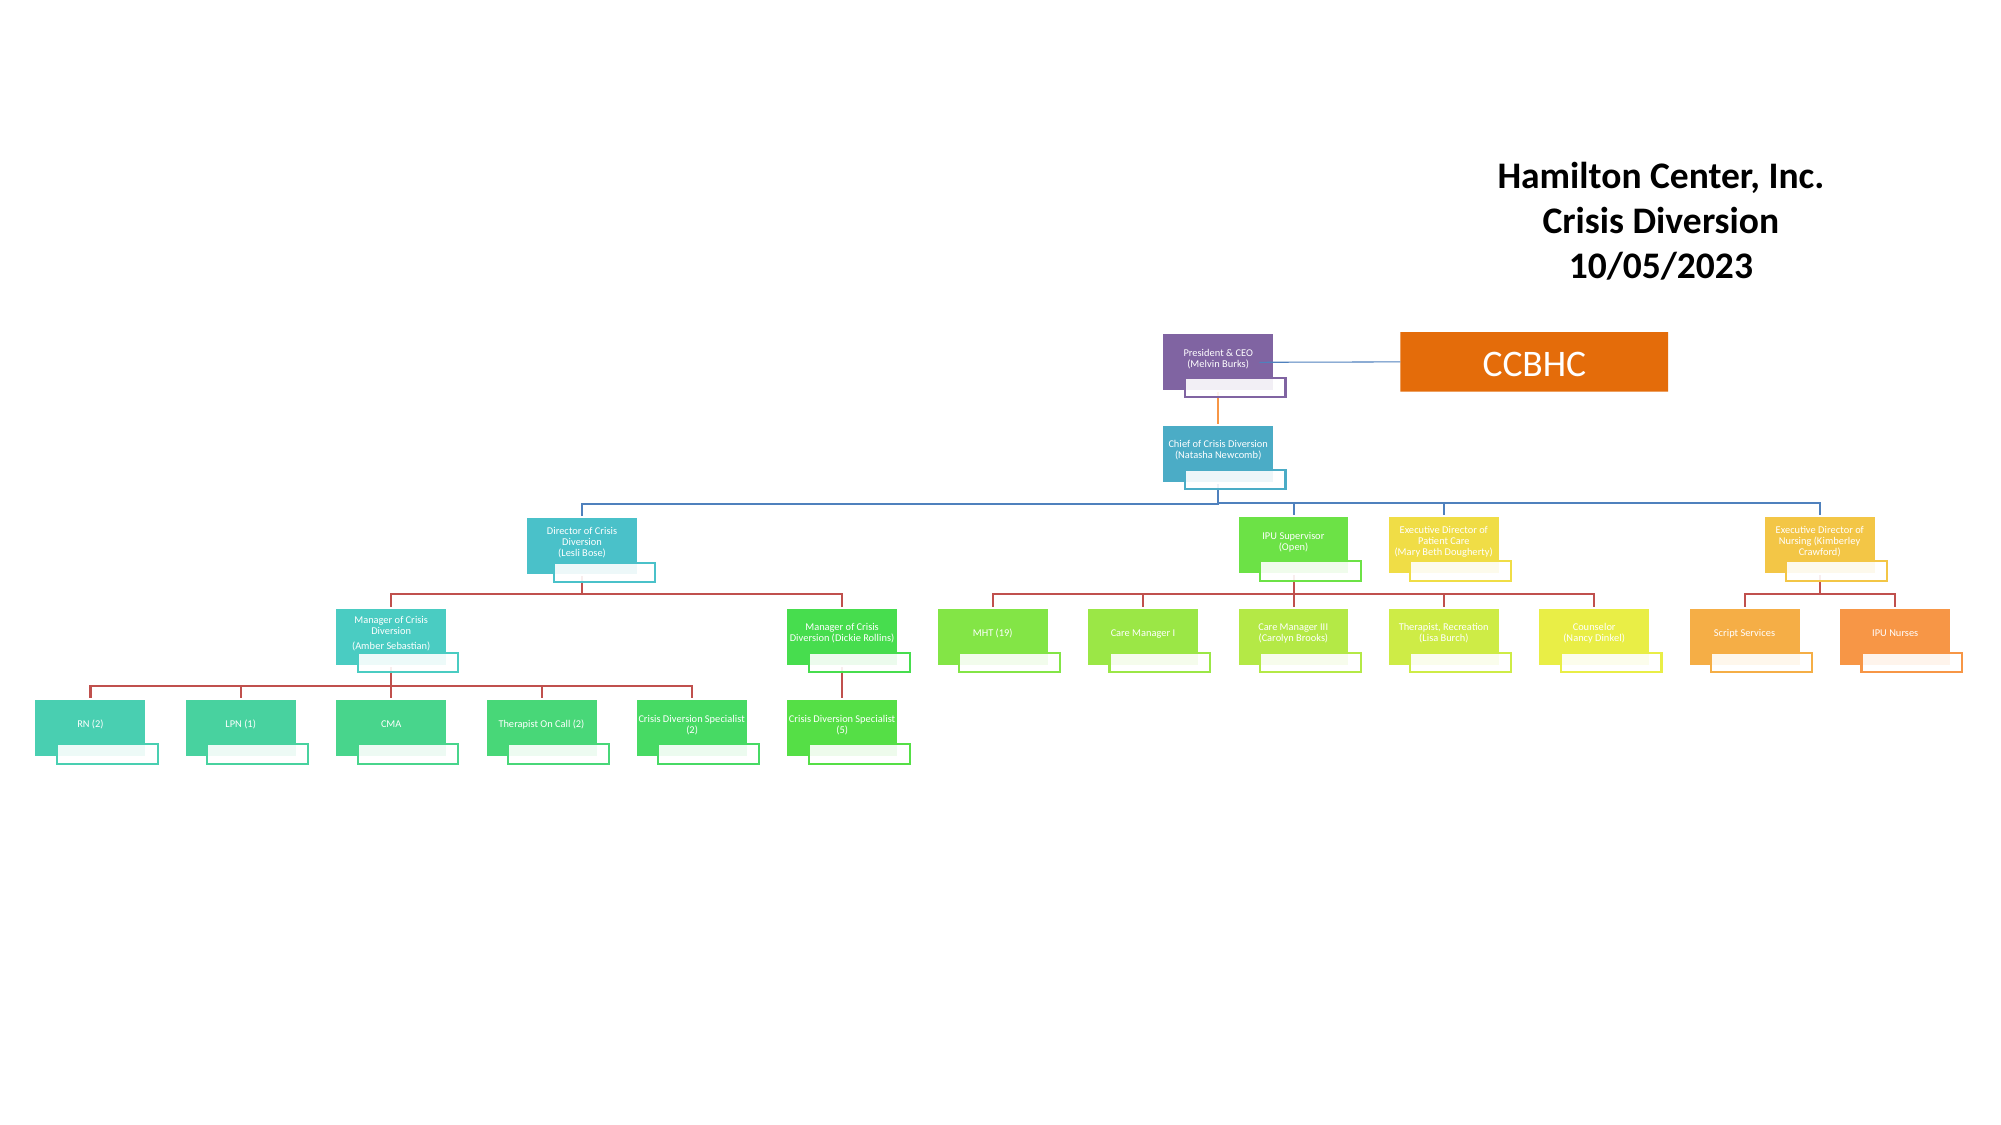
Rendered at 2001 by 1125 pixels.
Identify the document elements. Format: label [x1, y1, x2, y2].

text_box [15, 0, 1982, 1097]
